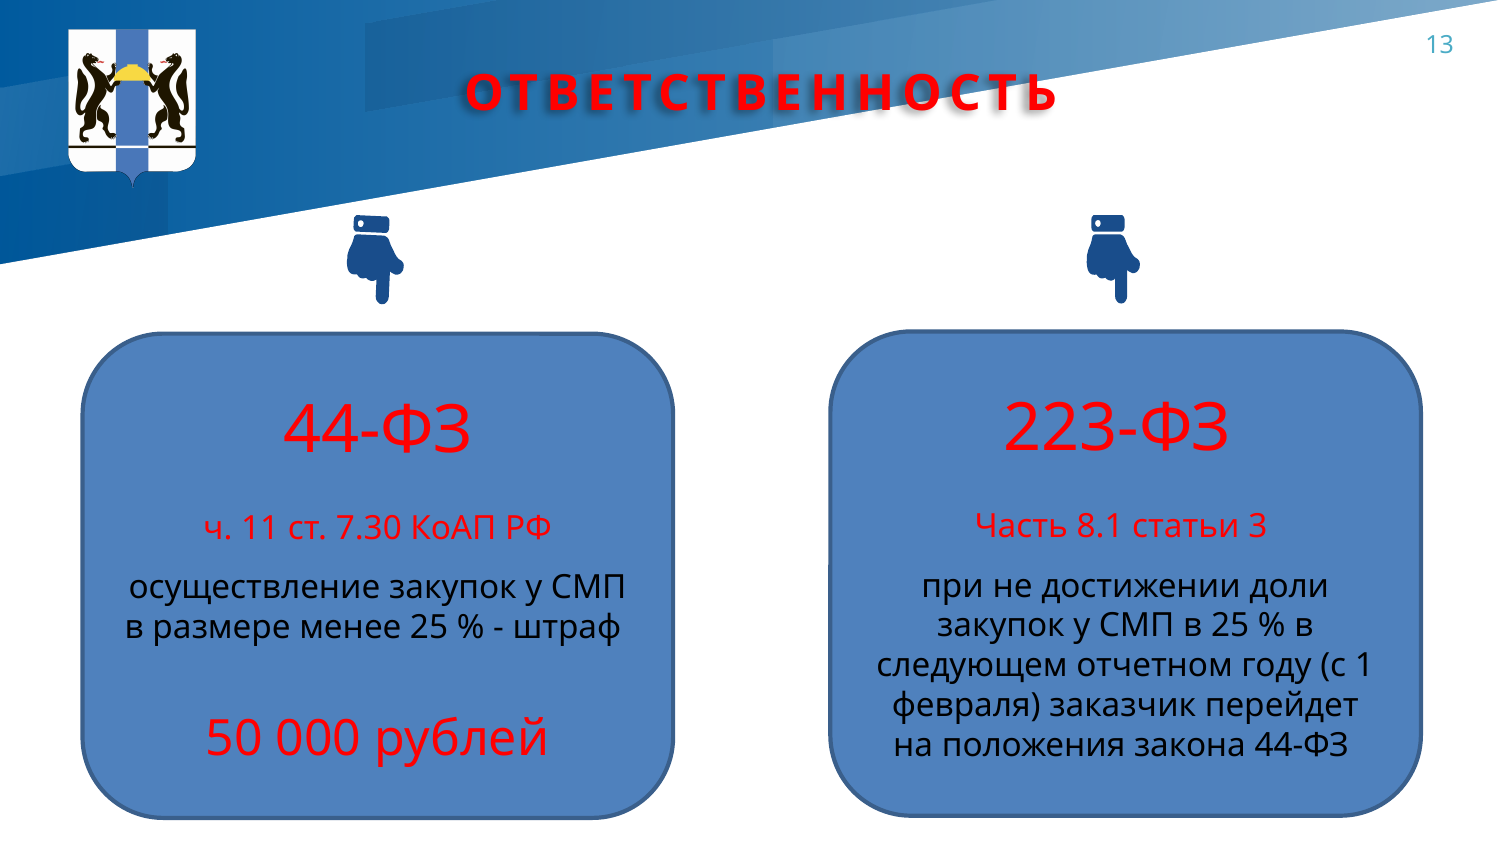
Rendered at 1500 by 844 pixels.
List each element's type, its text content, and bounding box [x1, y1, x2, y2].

text_box [1086, 234, 1140, 304]
text_box ОТВЕТСТВЕННОСТЬ [214, 54, 1290, 127]
text_box [353, 215, 390, 233]
text_box 223-ФЗ Часть 8.1 статьи 3 при не достижении доли закупок у СМП в 25 % в следующем отчетном году (с 1 февраля) заказчик перейдет на положения закона 44-ФЗ [828, 329, 1424, 818]
text_box [1091, 215, 1125, 232]
text_box 44-ФЗ ч. 11 ст. 7.30 КоАП РФ осуществление закупок у СМП в размере менее 25 % - штраф 50 000 рублей [80, 331, 676, 821]
slide_number 13 [1400, 22, 1480, 63]
text_box [346, 234, 404, 305]
picture [67, 29, 196, 188]
